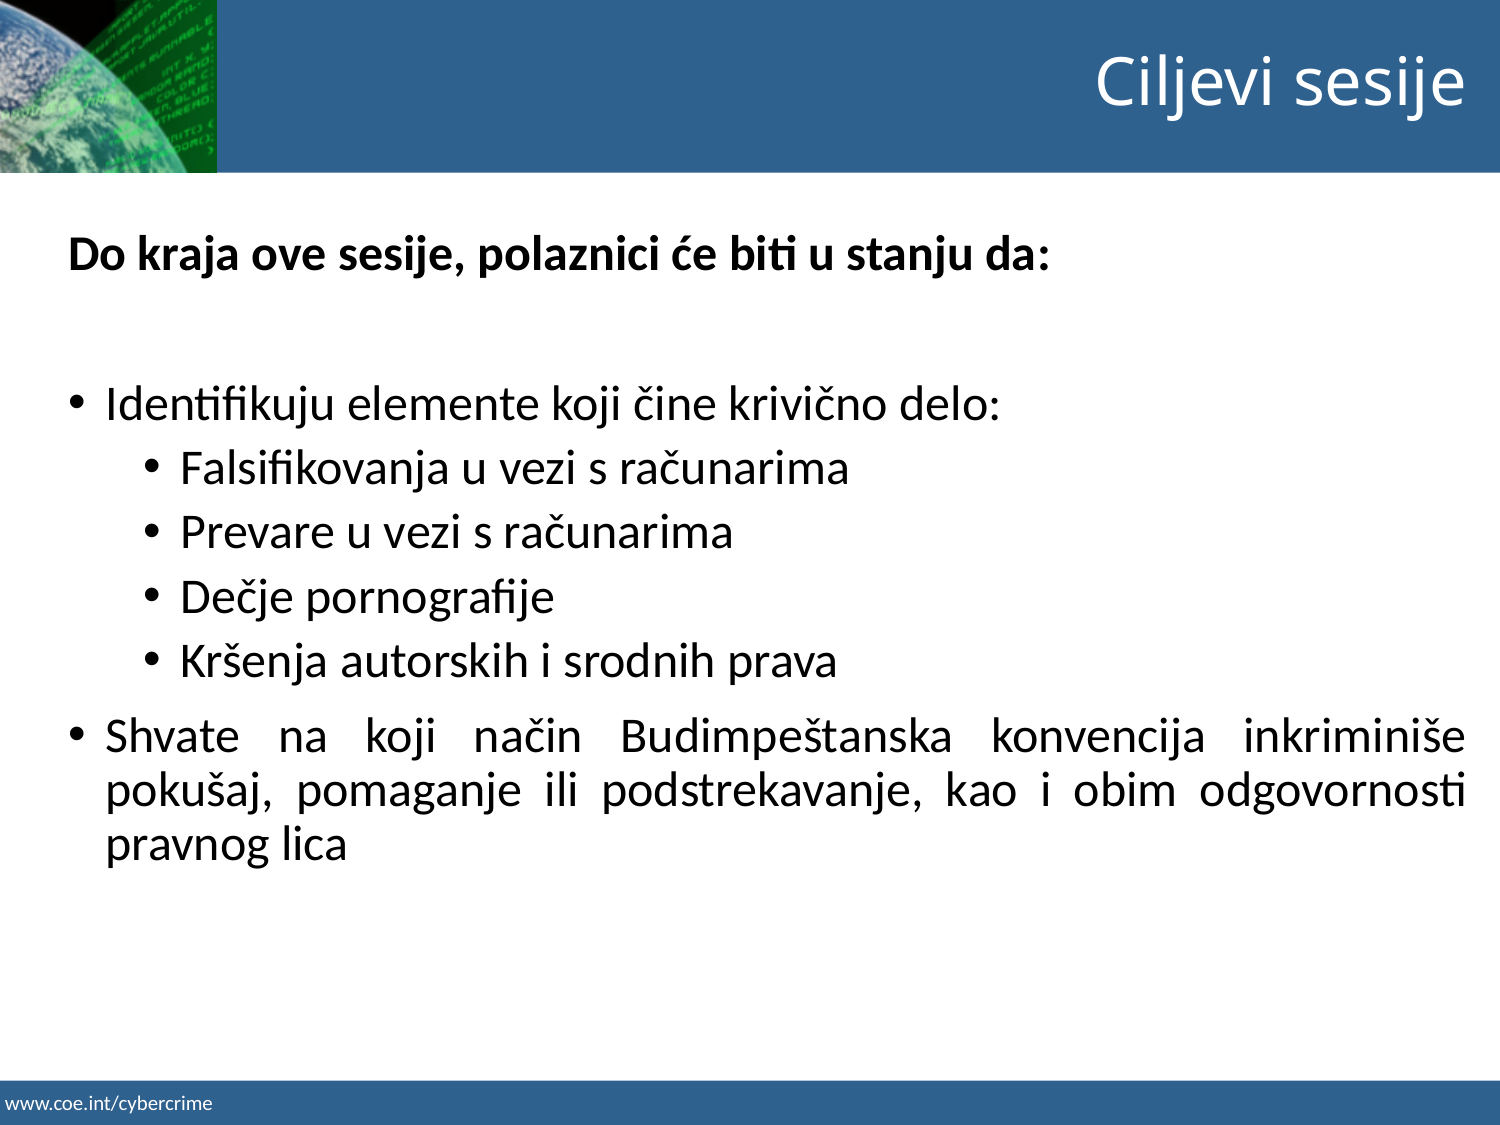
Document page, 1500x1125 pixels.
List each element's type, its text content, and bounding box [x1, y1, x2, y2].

list Do kraja ove sesije, polaznici će biti u stanju da: Identifikuju elemente koji čine krivično delo: Falsifikovanja u vezi s računarima Prevare u vezi s računarima Dečje pornografije Kršenja autorskih i srodnih prava Shvate na koji način Budimpeštanska konvencija inkriminiše pokušaj, pomaganje ili podstrekavanje, kao i obim odgovornosti pravnog lica [53, 219, 1483, 1080]
text_box Ciljevi sesije [230, 31, 1483, 126]
picture [0, 1, 217, 173]
